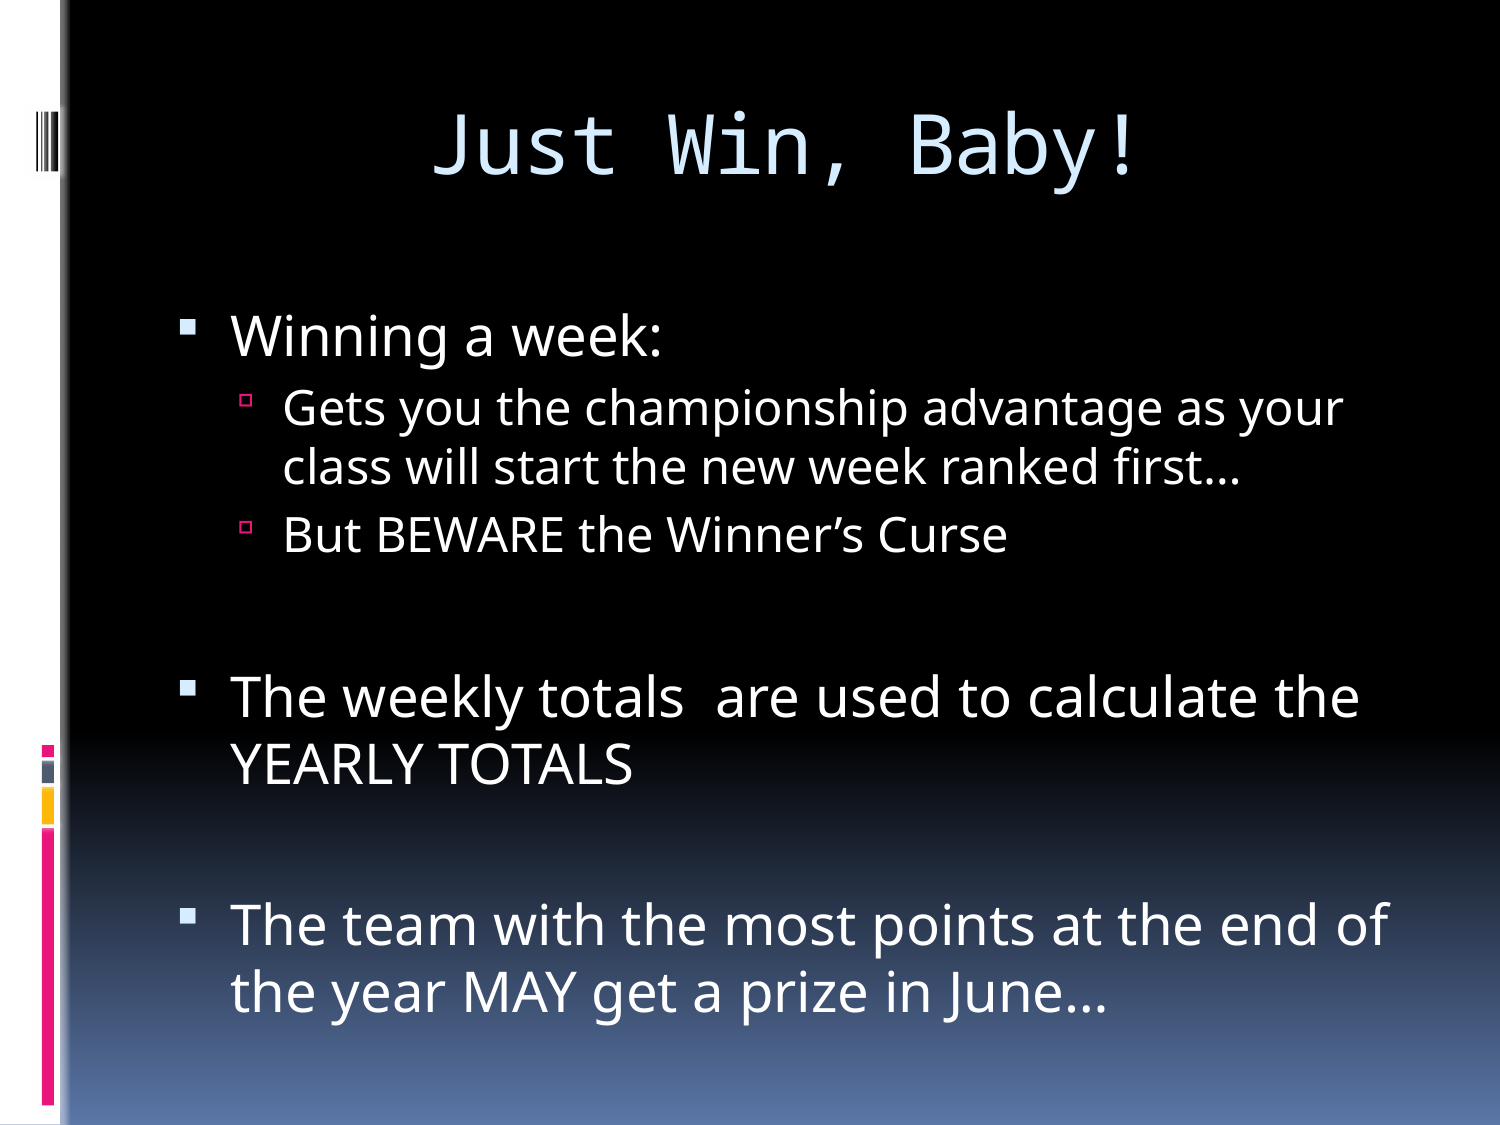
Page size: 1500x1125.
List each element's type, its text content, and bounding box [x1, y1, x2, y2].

list Winning a week: Gets you the championship advantage as your class will start the new week ranked first… But BEWARE the Winner’s Curse The weekly totals are used to calculate the YEARLY TOTALS The team with the most points at the end of the year MAY get a prize in June… [150, 292, 1425, 1043]
title Just Win, Baby! [150, 83, 1425, 234]
